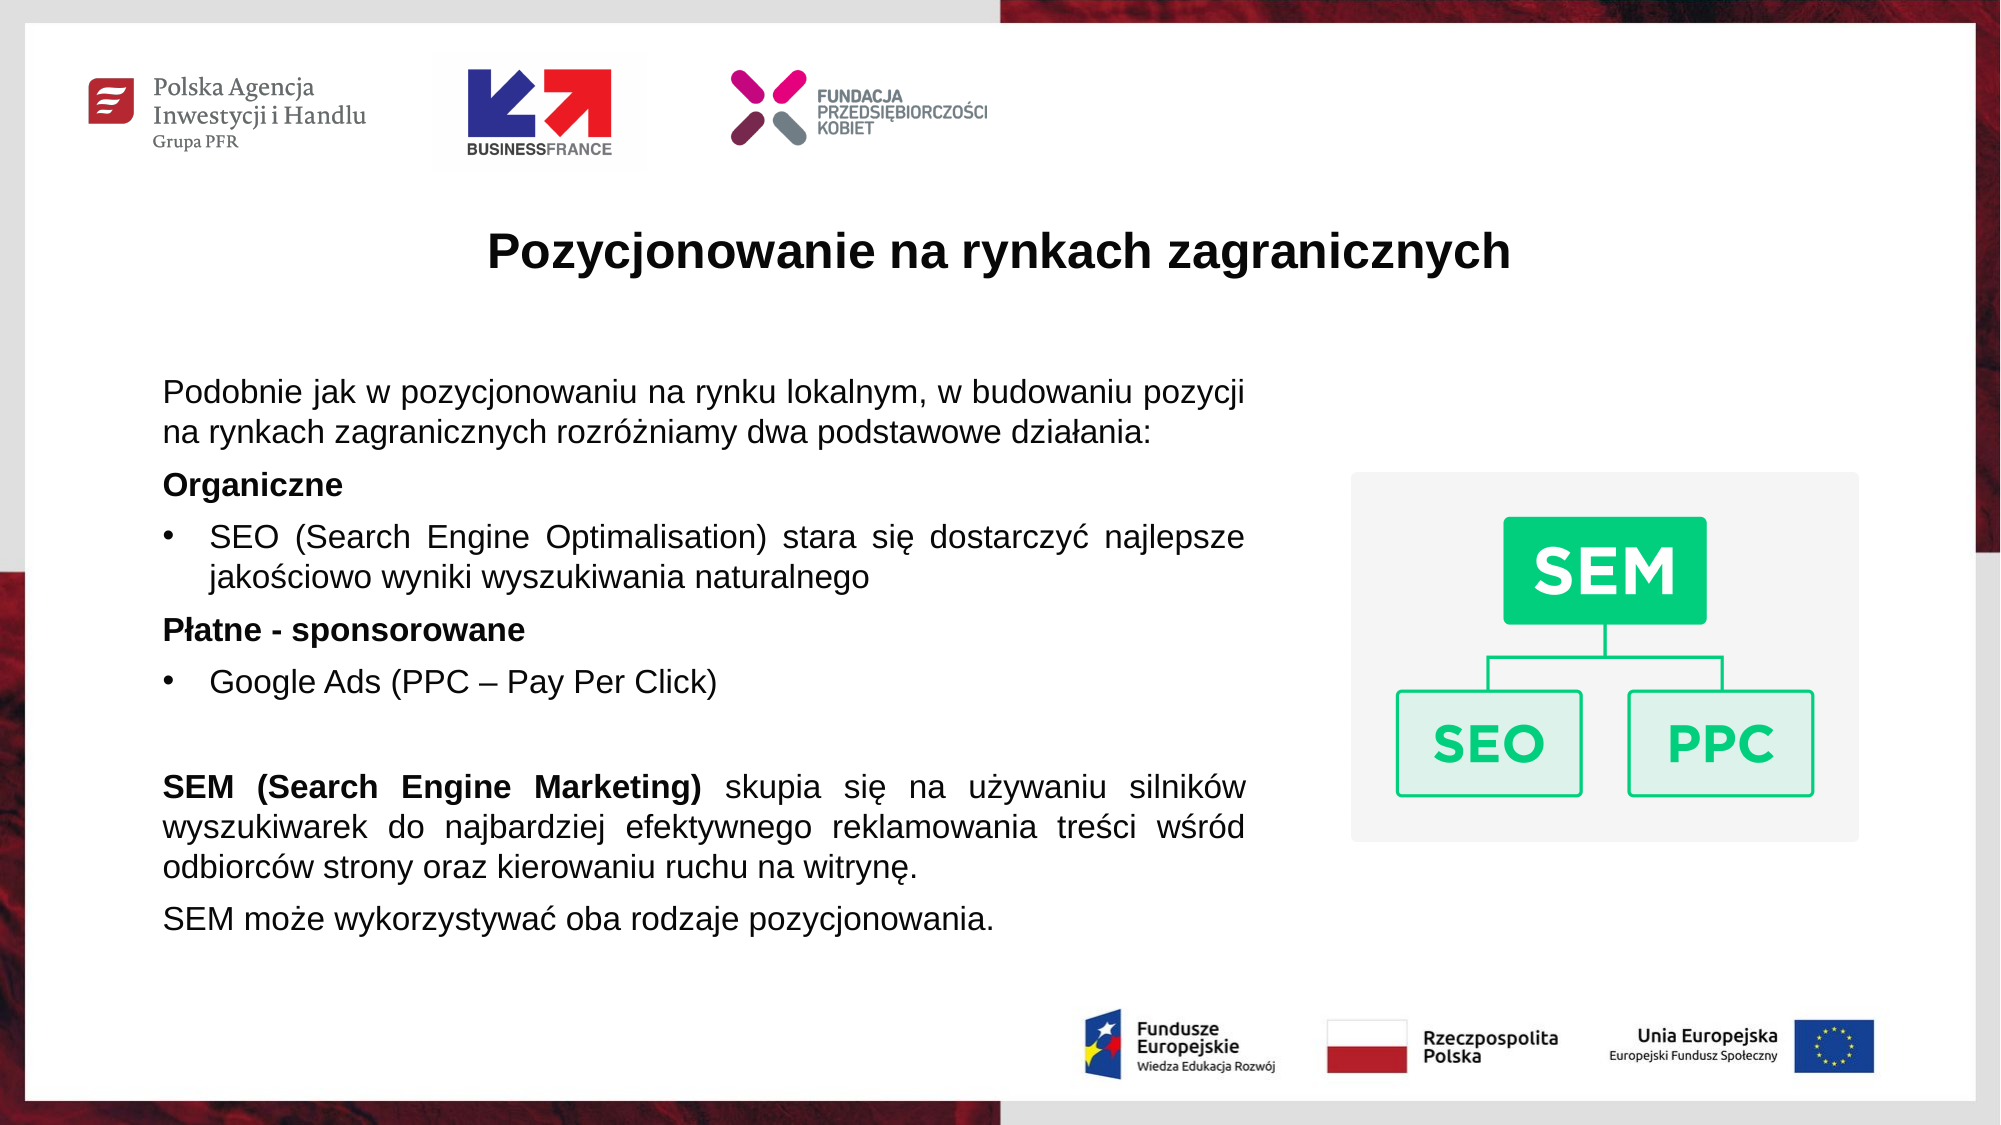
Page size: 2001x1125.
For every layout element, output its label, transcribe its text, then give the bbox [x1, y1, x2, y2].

picture [0, 0, 2001, 1125]
text_box Podobnie jak w pozycjonowaniu na rynku lokalnym, w budowaniu pozycji na rynkach zagranicznych rozróżniamy dwa podstawowe działania: Organiczne SEO (Search Engine Optimalisation) stara się dostarczyć najlepsze jakościowo wyniki wyszukiwania naturalnego Płatne - sponsorowane Google Ads (PPC – Pay Per Click) SEM (Search Engine Marketing) skupia się na używaniu silników wyszukiwarek do najbardziej efektywnego reklamowania treści wśród odbiorców strony oraz kierowaniu ruchu na witrynę. SEM może wykorzystywać oba rodzaje pozycjonowania. [158, 366, 1252, 994]
text_box Pozycjonowanie na rynkach zagranicznych [453, 214, 1547, 283]
